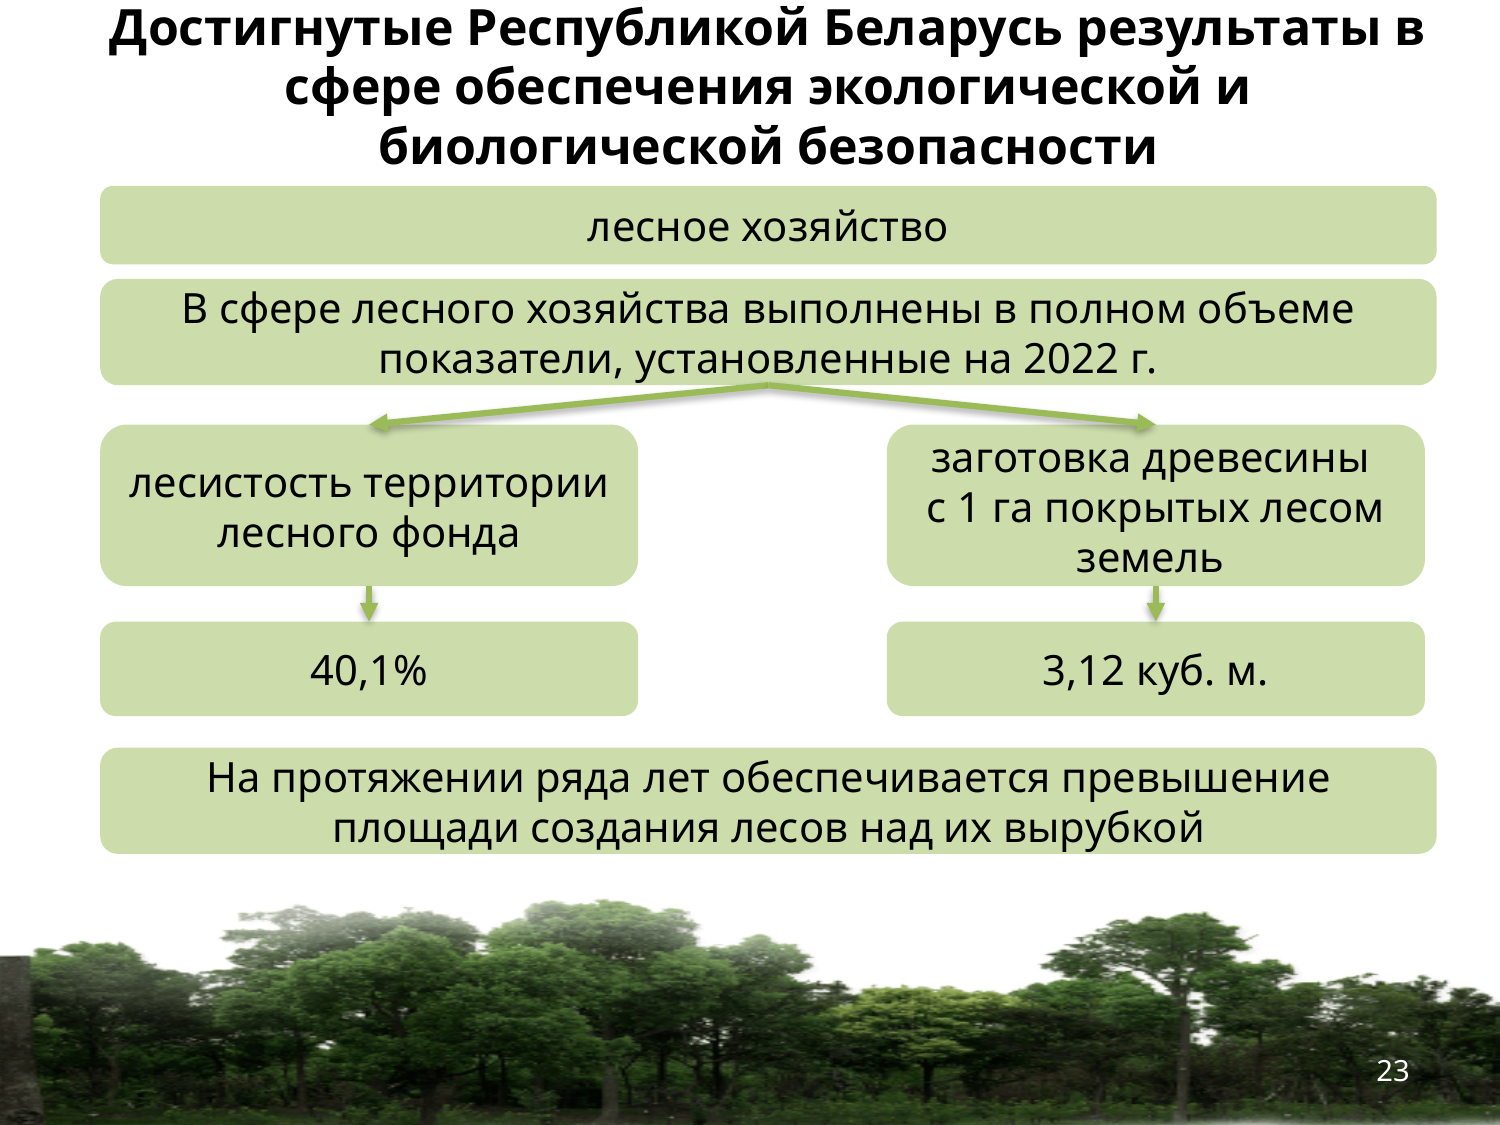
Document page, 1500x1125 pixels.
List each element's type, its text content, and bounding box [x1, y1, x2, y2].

text_box В сфере лесного хозяйства выполнены в полном объеме показатели, установленные на 2022 г. [100, 278, 1437, 386]
text_box заготовка древесины с 1 га покрытых лесом земель [886, 424, 1425, 587]
text_box лесное хозяйство [100, 185, 1437, 265]
text_box Достигнутые Республикой Беларусь результаты в сфере обеспечения экологической и биологической безопасности [93, 0, 1444, 172]
picture [0, 662, 1500, 1125]
text_box 40,1% [100, 621, 639, 661]
text_box лесистость территории лесного фонда [100, 424, 639, 587]
text_box 3,12 куб. м. [886, 621, 1425, 661]
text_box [368, 385, 766, 425]
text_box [768, 385, 1157, 425]
